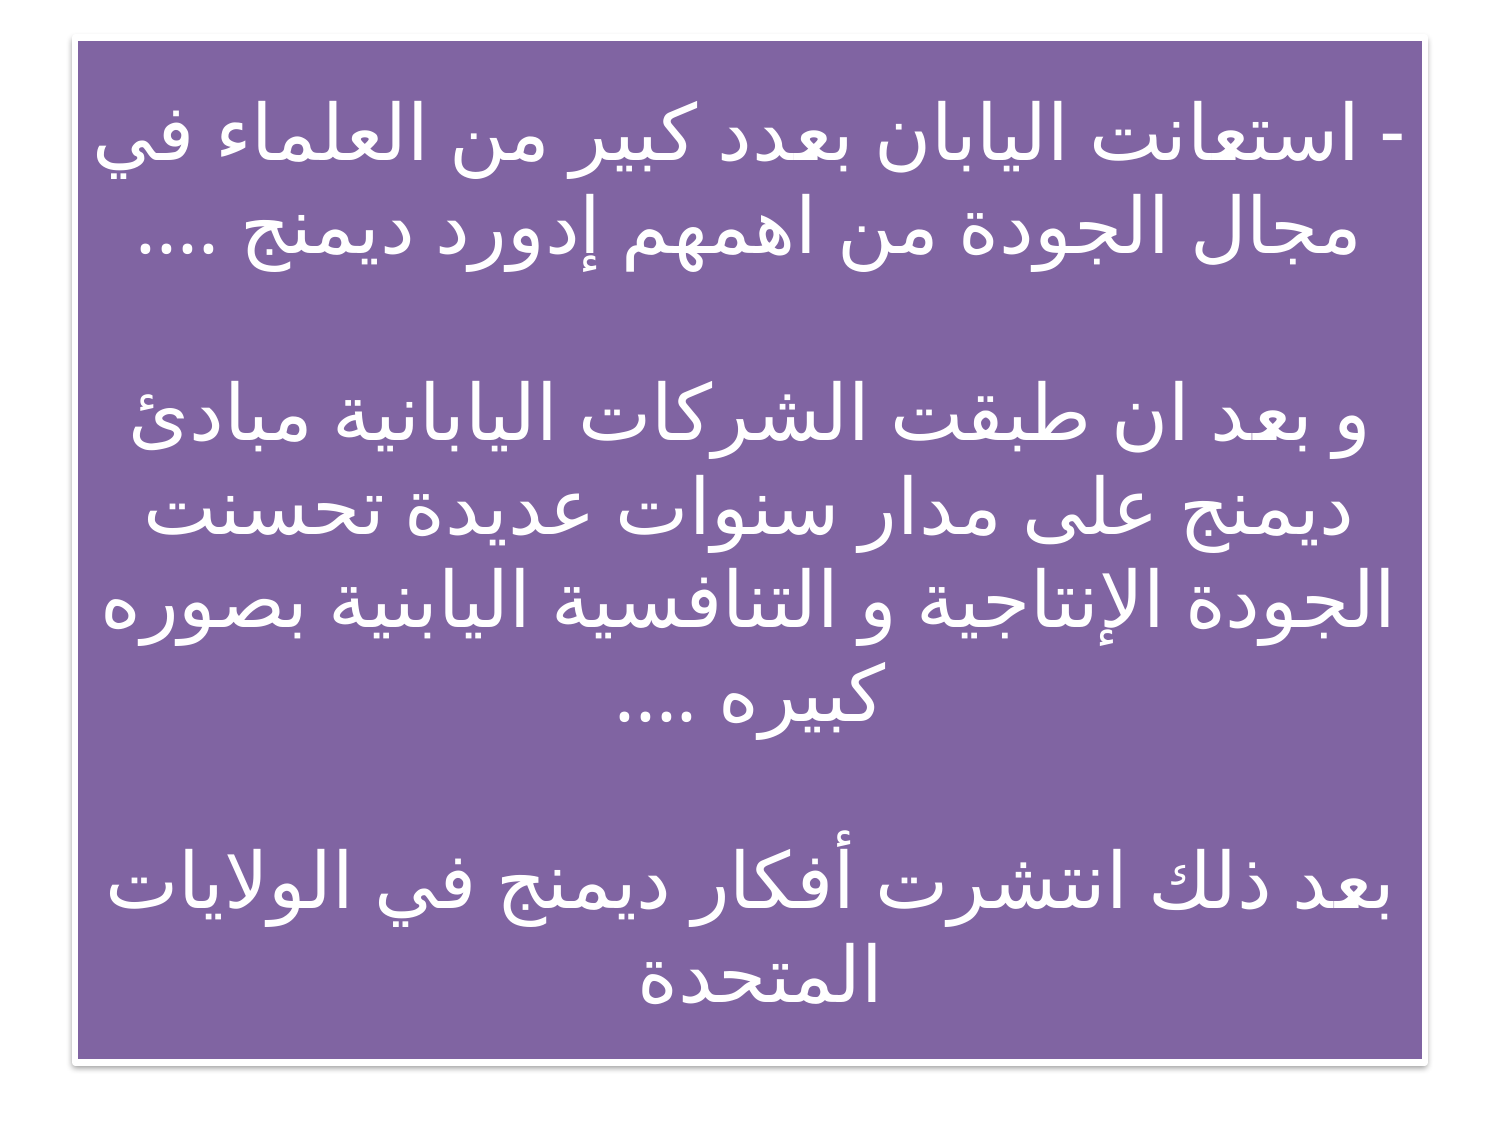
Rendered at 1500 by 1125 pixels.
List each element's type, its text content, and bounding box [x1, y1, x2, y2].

title - استعانت اليابان بعدد كبير من العلماء في مجال الجودة من اهمهم إدورد ديمنج .... و بعد ان طبقت الشركات اليابانية مبادئ ديمنج على مدار سنوات عديدة تحسنت الجودة الإنتاجية و التنافسية اليابنية بصوره كبيره .... بعد ذلك انتشرت أفكار ديمنج في الولايات المتحدة [72, 34, 1428, 1066]
